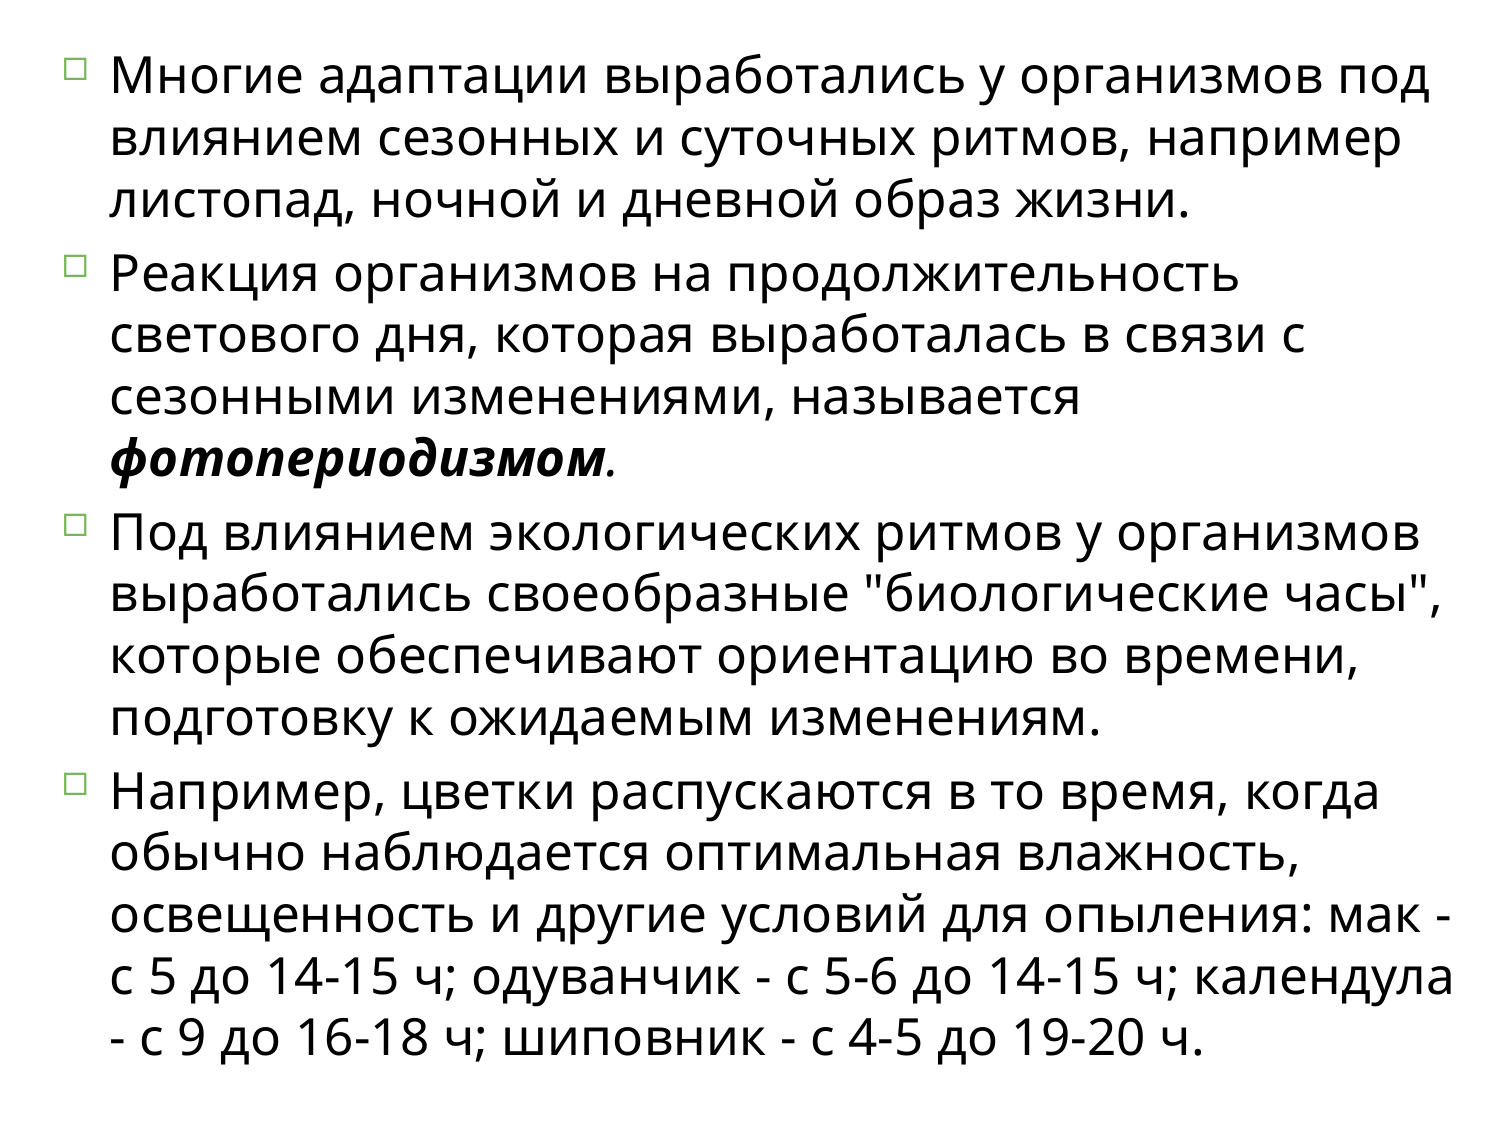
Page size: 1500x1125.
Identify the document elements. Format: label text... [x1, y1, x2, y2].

list Многие адаптации выработались у организмов под влиянием сезонных и суточных ритмов, например листопад, ночной и дневной образ жизни. Реакция организмов на продолжительность светового дня, которая выработалась в связи с сезонными изменениями, называется фотопериодизмом. Под влиянием экологических ритмов у организмов выработались своеобразные "биологические часы", которые обеспечивают ориентацию во времени, подготовку к ожидаемым изменениям. Например, цветки распускаются в то время, когда обычно наблюдается оптимальная влажность, освещенность и другие условий для опыления: мак - с 5 до 14-15 ч; одуванчик - с 5-6 до 14-15 ч; календула - с 9 до 16-18 ч; шиповник - с 4-5 до 19-20 ч. [46, 35, 1477, 1090]
